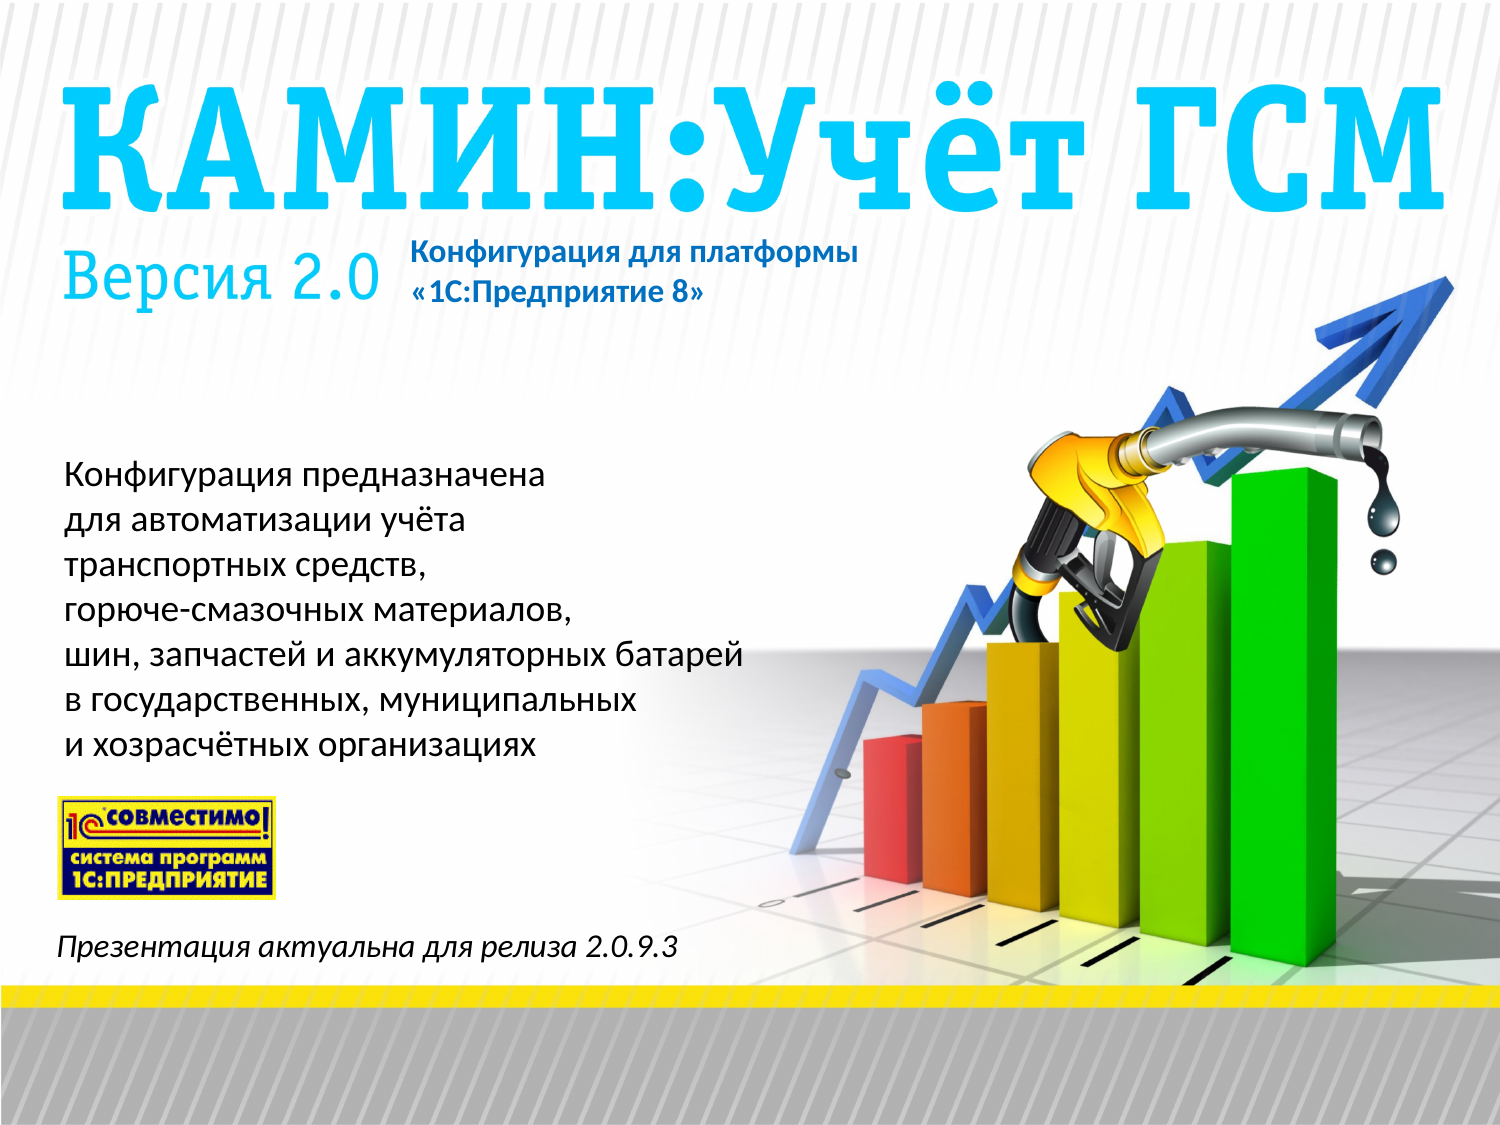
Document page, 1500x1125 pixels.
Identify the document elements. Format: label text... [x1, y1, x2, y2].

picture [0, 0, 1500, 1125]
text_box Конфигурация для платформы «1С:Предприятие 8» [395, 222, 928, 317]
text_box Конфигурация предназначена для автоматизации учёта транспортных средств, горюче-смазочных материалов, шин, запчастей и аккумуляторных батарей в государственных, муниципальных и хозрасчётных организациях [49, 441, 841, 772]
text_box Презентация актуальна для релиза 2.0.9.3 [41, 916, 750, 972]
